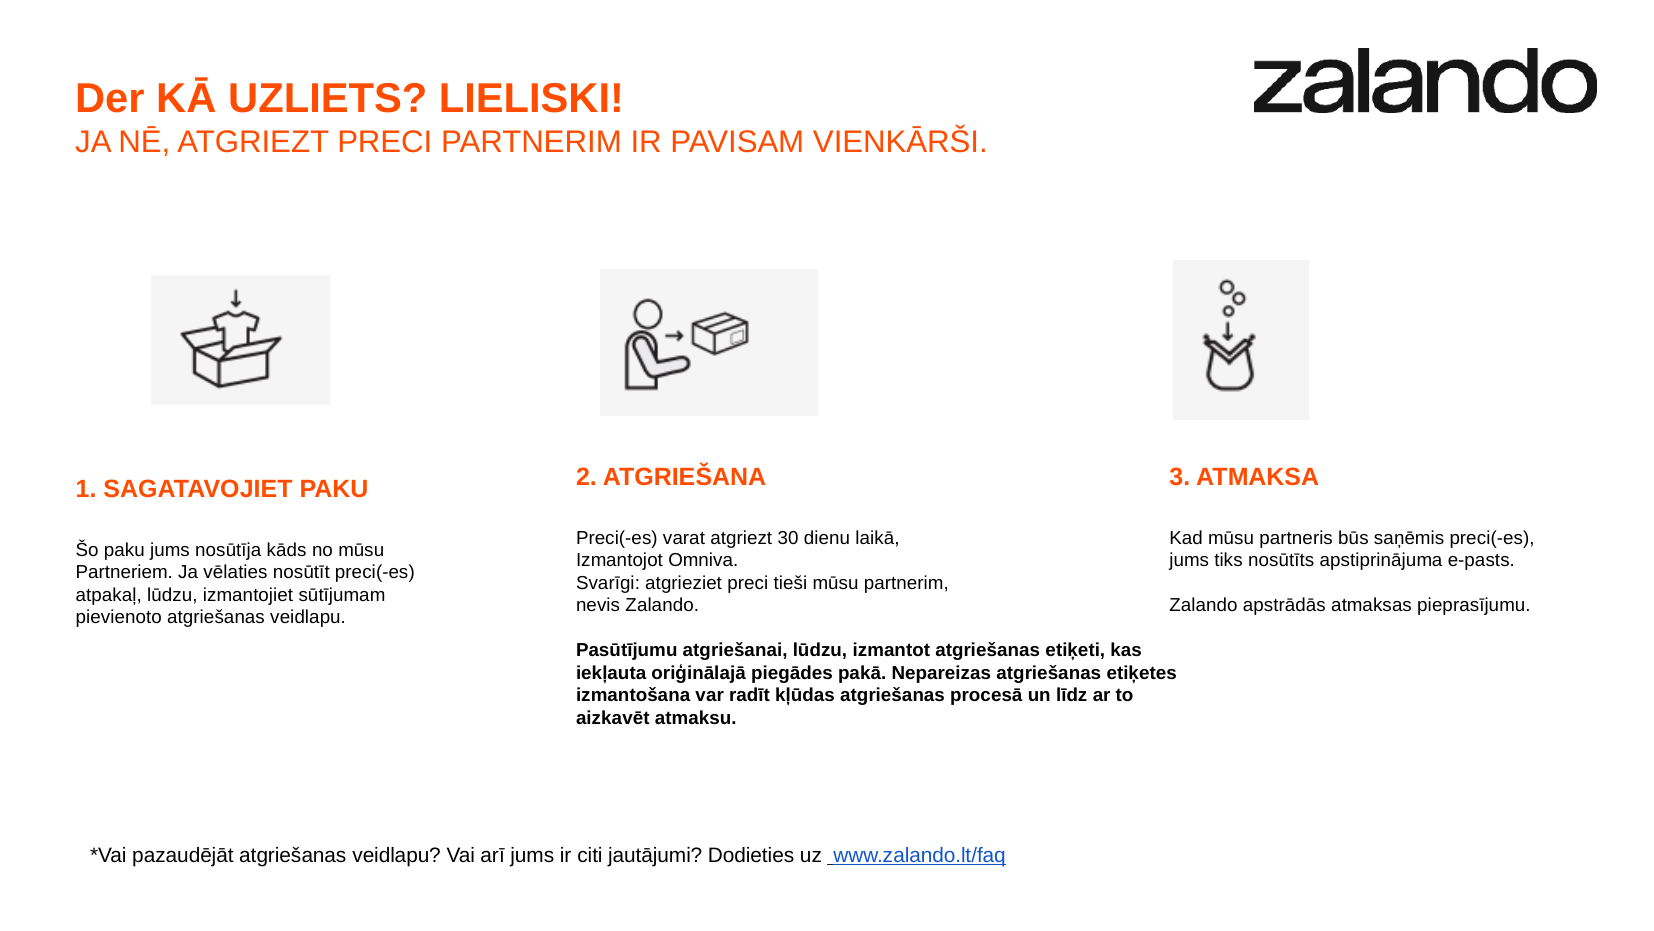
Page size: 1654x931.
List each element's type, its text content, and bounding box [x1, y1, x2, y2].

picture [599, 269, 818, 416]
text_box 1. SAGATAVOJIET PAKU Šo paku jums nosūtīja kāds no mūsu Partneriem. Ja vēlaties nosūtīt preci(-es) atpakaļ, lūdzu, izmantojiet sūtījumam pievienoto atgriešanas veidlapu. [60, 465, 561, 648]
text_box 2. ATGRIEŠANA Preci(-es) varat atgriezt 30 dienu laikā, Izmantojot Omniva. Svarīgi: atgrieziet preci tieši mūsu partnerim, nevis Zalando. Pasūtījumu atgriešanai, lūdzu, izmantot atgriešanas etiķeti, kas iekļauta oriģinālajā piegādes pakā. Nepareizas atgriešanas etiķetes izmantošana var radīt kļūdas atgriešanas procesā un līdz ar to aizkavēt atmaksu. [561, 453, 1200, 744]
picture [151, 275, 331, 406]
text_box *Vai pazaudējāt atgriešanas veidlapu? Vai arī jums ir citi jautājumi? Dodieties uz www.zalando.lt/faq [75, 744, 1590, 885]
picture [1254, 48, 1597, 113]
text_box 3. ATMAKSA Kad mūsu partneris būs saņēmis preci(-es), jums tiks nosūtīts apstiprinājuma e-pasts. Zalando apstrādās atmaksas pieprasījumu. [1154, 453, 1654, 610]
text_box Der KĀ UZLIETS? LIELISKI! JA NĒ, ATGRIEZT PRECI PARTNERIM IR PAVISAM VIENKĀRŠI. [74, 36, 1563, 193]
picture [1172, 259, 1309, 421]
